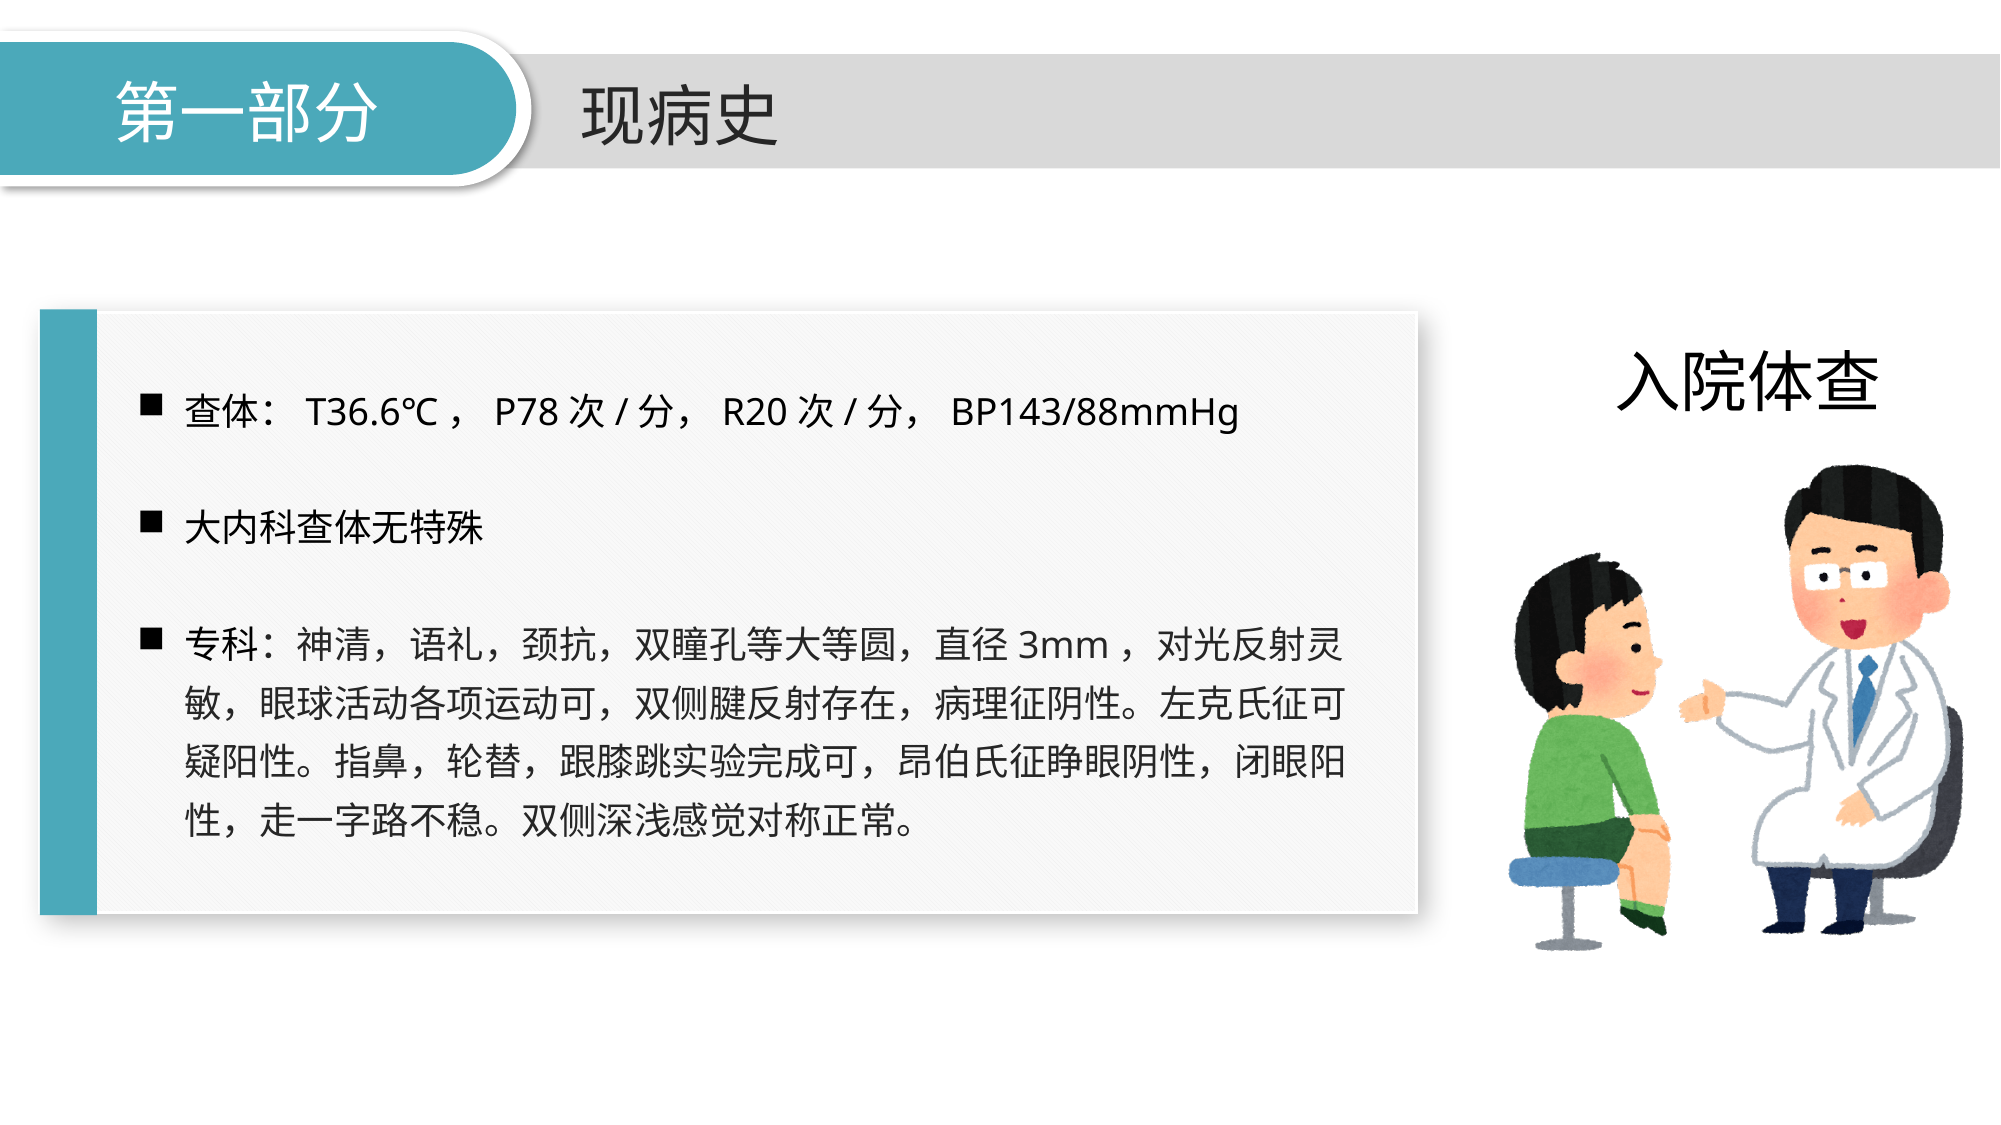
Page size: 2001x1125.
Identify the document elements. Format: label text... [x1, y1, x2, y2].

picture [1496, 455, 1975, 963]
text_box 现病史 [565, 66, 823, 161]
text_box 查体：T36.6℃，P78次/分，R20次/分，BP143/88mmHg 大内科查体无特殊 专科：神清，语礼，颈抗，双瞳孔等大等圆，直径3mm，对光反射灵敏，眼球活动各项运动可，双侧腱反射存在，病理征阴性。左克氏征可疑阳性。指鼻，轮替，跟膝跳实验完成可，昂伯氏征睁眼阴性，闭眼阳性，走一字路不稳。双侧深浅感觉对称正常。 [122, 321, 1375, 849]
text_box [0, 30, 532, 187]
text_box [532, 53, 2000, 169]
text_box [98, 311, 1417, 913]
text_box [39, 308, 98, 916]
text_box 入院体查 [1599, 332, 1897, 427]
